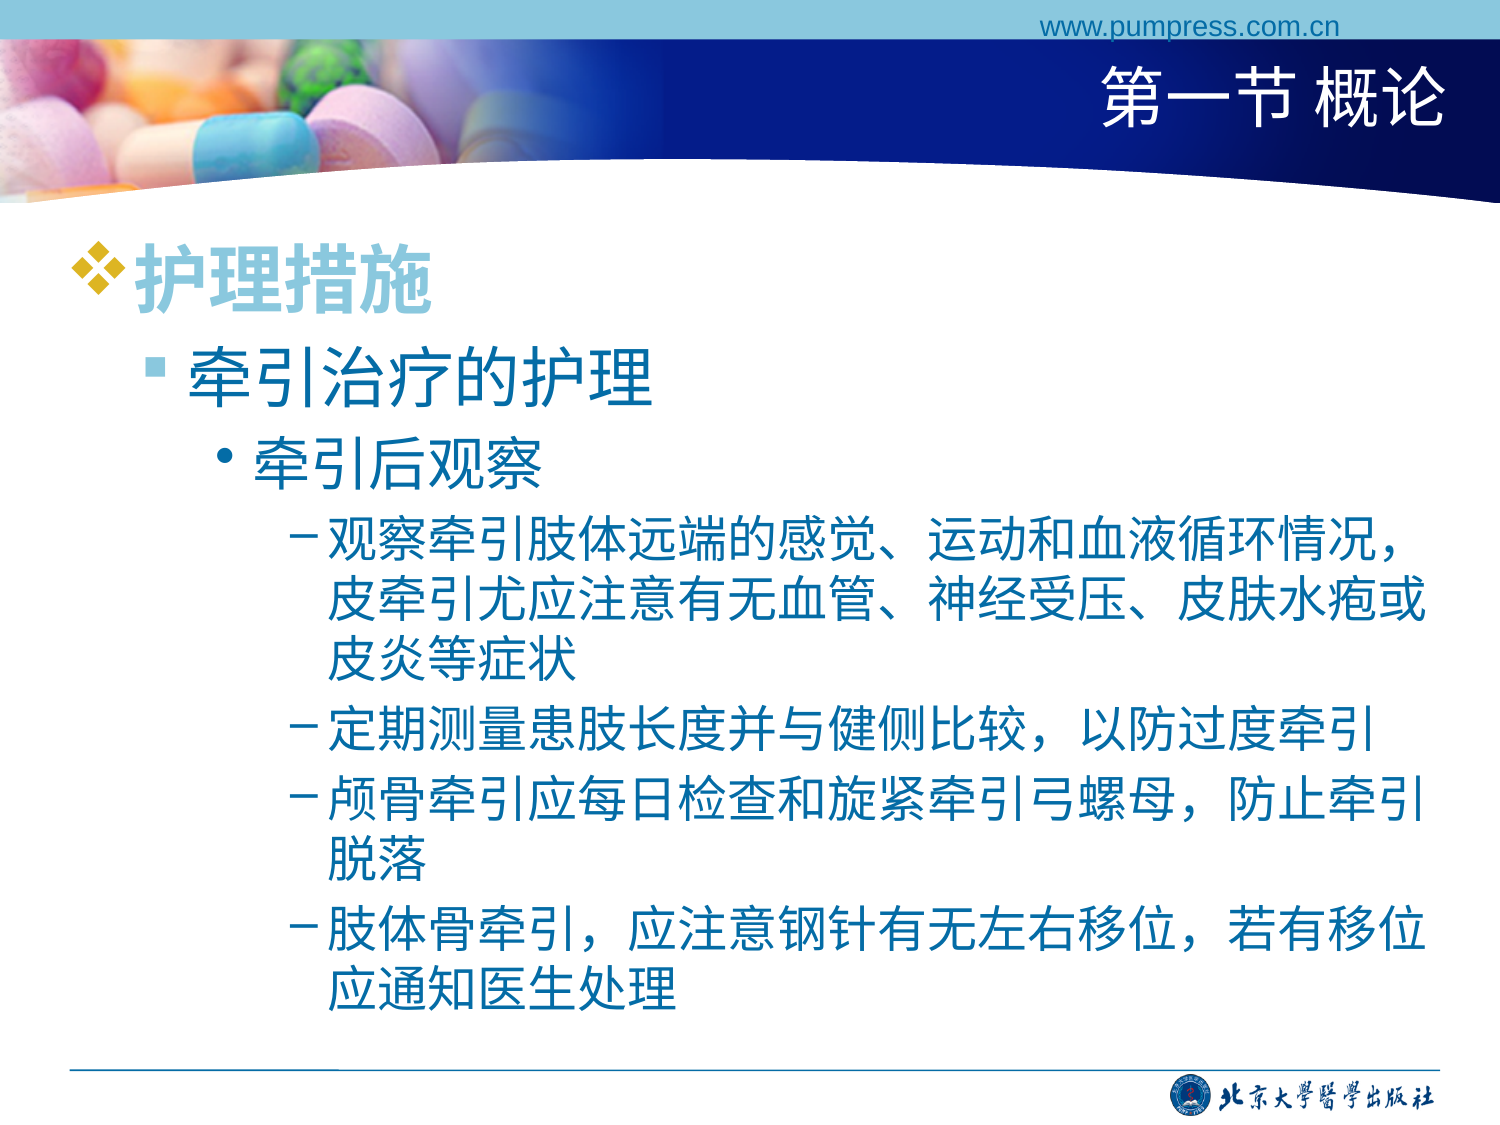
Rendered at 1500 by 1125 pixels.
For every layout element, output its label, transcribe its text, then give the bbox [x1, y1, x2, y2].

picture [0, 40, 1500, 203]
title 第一节 概论 [137, 49, 1463, 143]
slide_number www.pumpress.com.cn [1025, 0, 1463, 38]
picture [1170, 1074, 1436, 1118]
list 护理措施 牵引治疗的护理 牵引后观察 观察牵引肢体远端的感觉、运动和血液循环情况，皮牵引尤应注意有无血管、神经受压、皮肤水疱或皮炎等症状 定期测量患肢长度并与健侧比较，以防过度牵引 颅骨牵引应每日检查和旋紧牵引弓螺母，防止牵引脱落 肢体骨牵引，应注意钢针有无左右移位，若有移位应通知医生处理 [49, 224, 1463, 1026]
